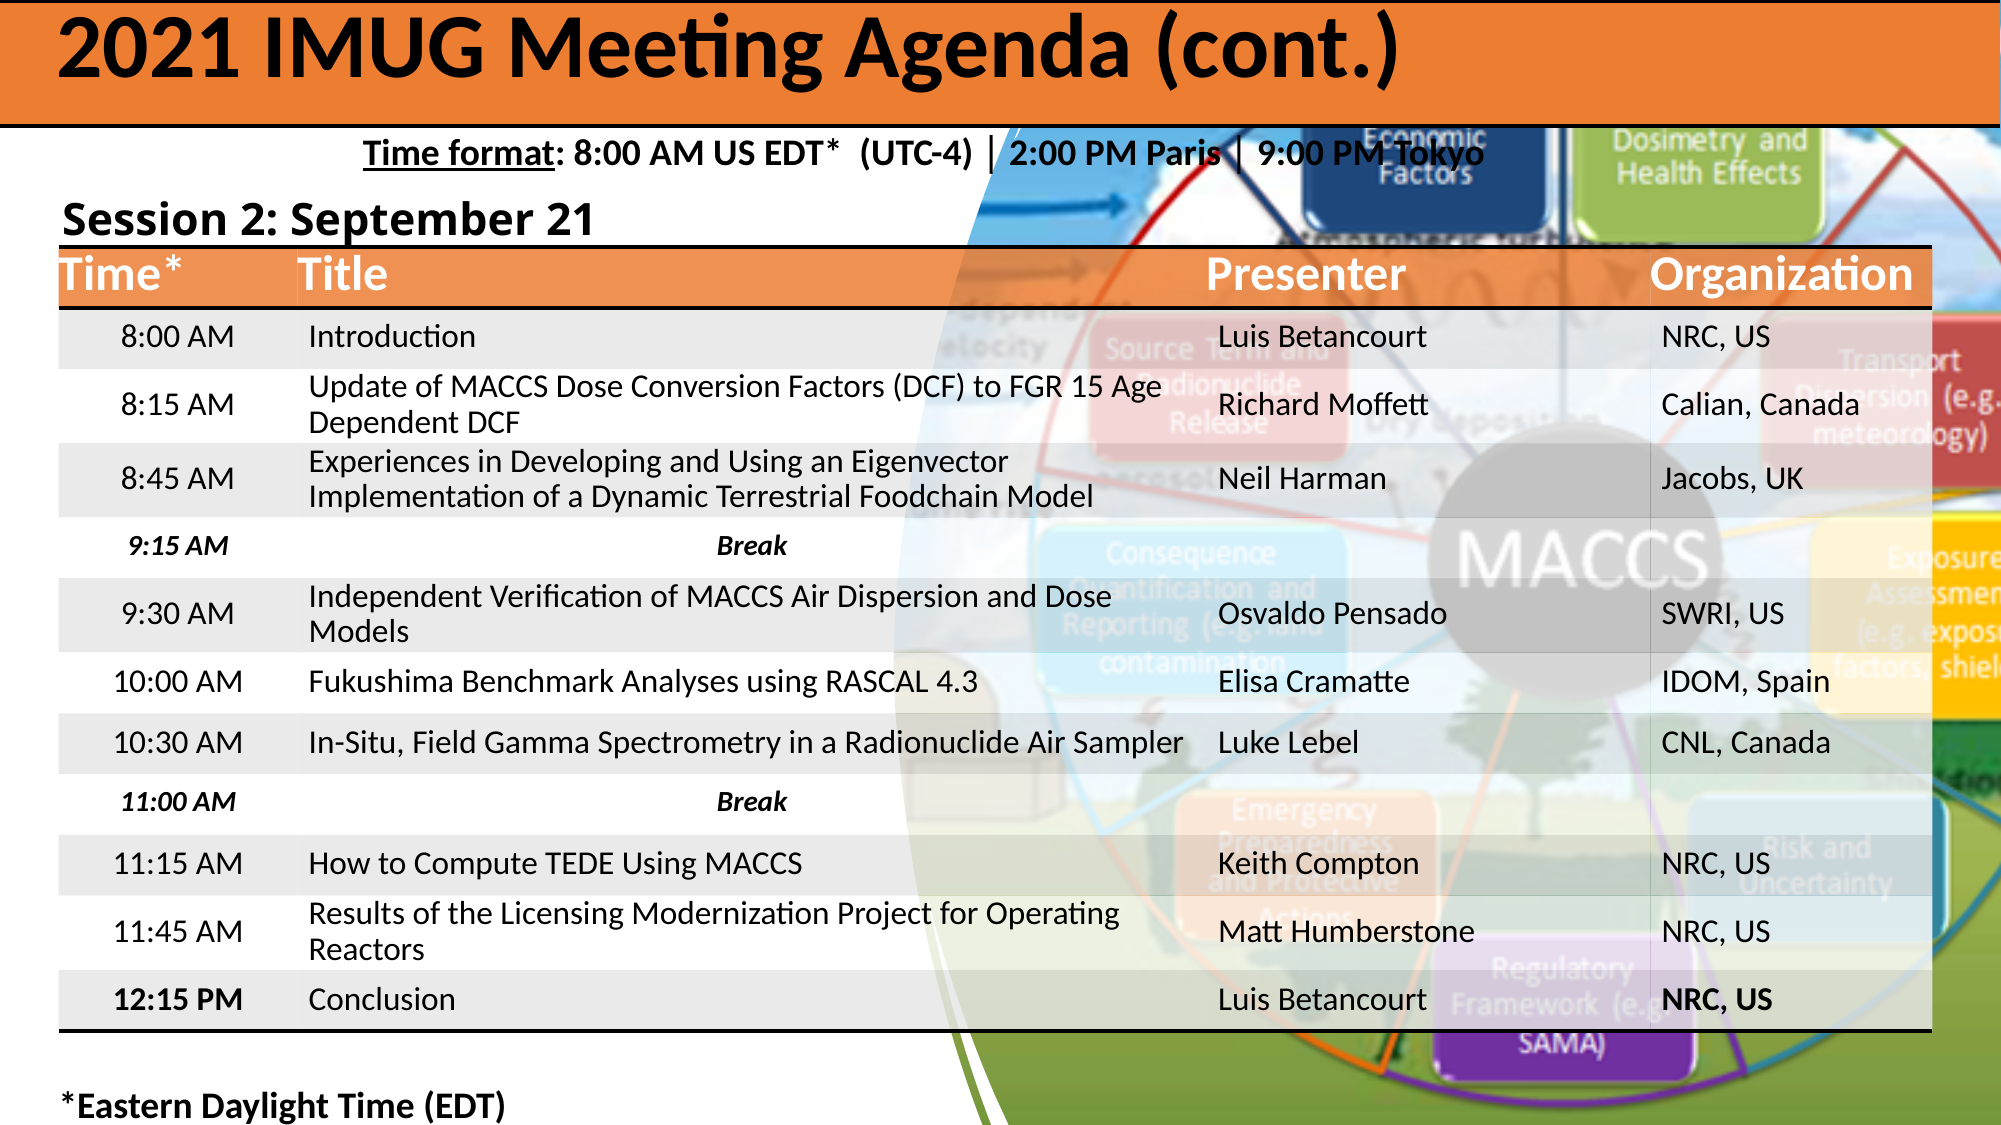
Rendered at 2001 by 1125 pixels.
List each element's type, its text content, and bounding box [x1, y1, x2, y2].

table_cell 10:30 AM [59, 713, 298, 774]
table_cell Update of MACCS Dose Conversion Factors (DCF) to FGR 15 Age Dependent DCF [298, 369, 893, 443]
table_cell 9:15 AM [59, 517, 298, 578]
table_cell In-Situ, Field Gamma Spectrometry in a Radionuclide Air Sampler [298, 713, 893, 774]
table_cell Results of the Licensing Modernization Project for Operating Reactors [298, 896, 893, 970]
table_cell 10:00 AM [59, 652, 298, 713]
table_cell 11:15 AM [59, 835, 298, 896]
table_cell 8:45 AM [59, 443, 298, 517]
table_cell 9:30 AM [59, 578, 298, 652]
table_header 2021 IMUG Meeting Agenda (cont.) [0, 3, 893, 124]
table_cell Fukushima Benchmark Analyses using RASCAL 4.3 [298, 652, 893, 713]
table_cell Introduction [298, 310, 893, 369]
table_header Time* [59, 254, 298, 306]
table_cell Experiences in Developing and Using an Eigenvector Implementation of a Dynamic Terrestrial Foodchain Model [298, 443, 893, 517]
text_box Time format: 8:00 AM US EDT* (UTC-4) │ 2:00 PM Paris │ 9:00 PM Tokyo [348, 128, 893, 181]
text_box *Eastern Daylight Time (EDT) [43, 1073, 523, 1125]
table_cell 11:45 AM [59, 896, 298, 970]
table_cell 12:15 PM [59, 970, 298, 1029]
text_box Session 2: September 21 [47, 178, 623, 254]
table_cell 8:00 AM [59, 310, 298, 369]
table_cell 11:00 AM [59, 774, 298, 835]
table_cell How to Compute TEDE Using MACCS [298, 835, 893, 896]
table_cell 8:15 AM [59, 369, 298, 443]
table_cell Break [298, 517, 893, 578]
table_header Title [298, 249, 893, 306]
table_cell Independent Verification of MACCS Air Dispersion and Dose Models [298, 578, 893, 652]
table_cell Break [298, 774, 893, 835]
picture [893, 0, 2001, 1125]
table_cell Conclusion [298, 970, 893, 1029]
